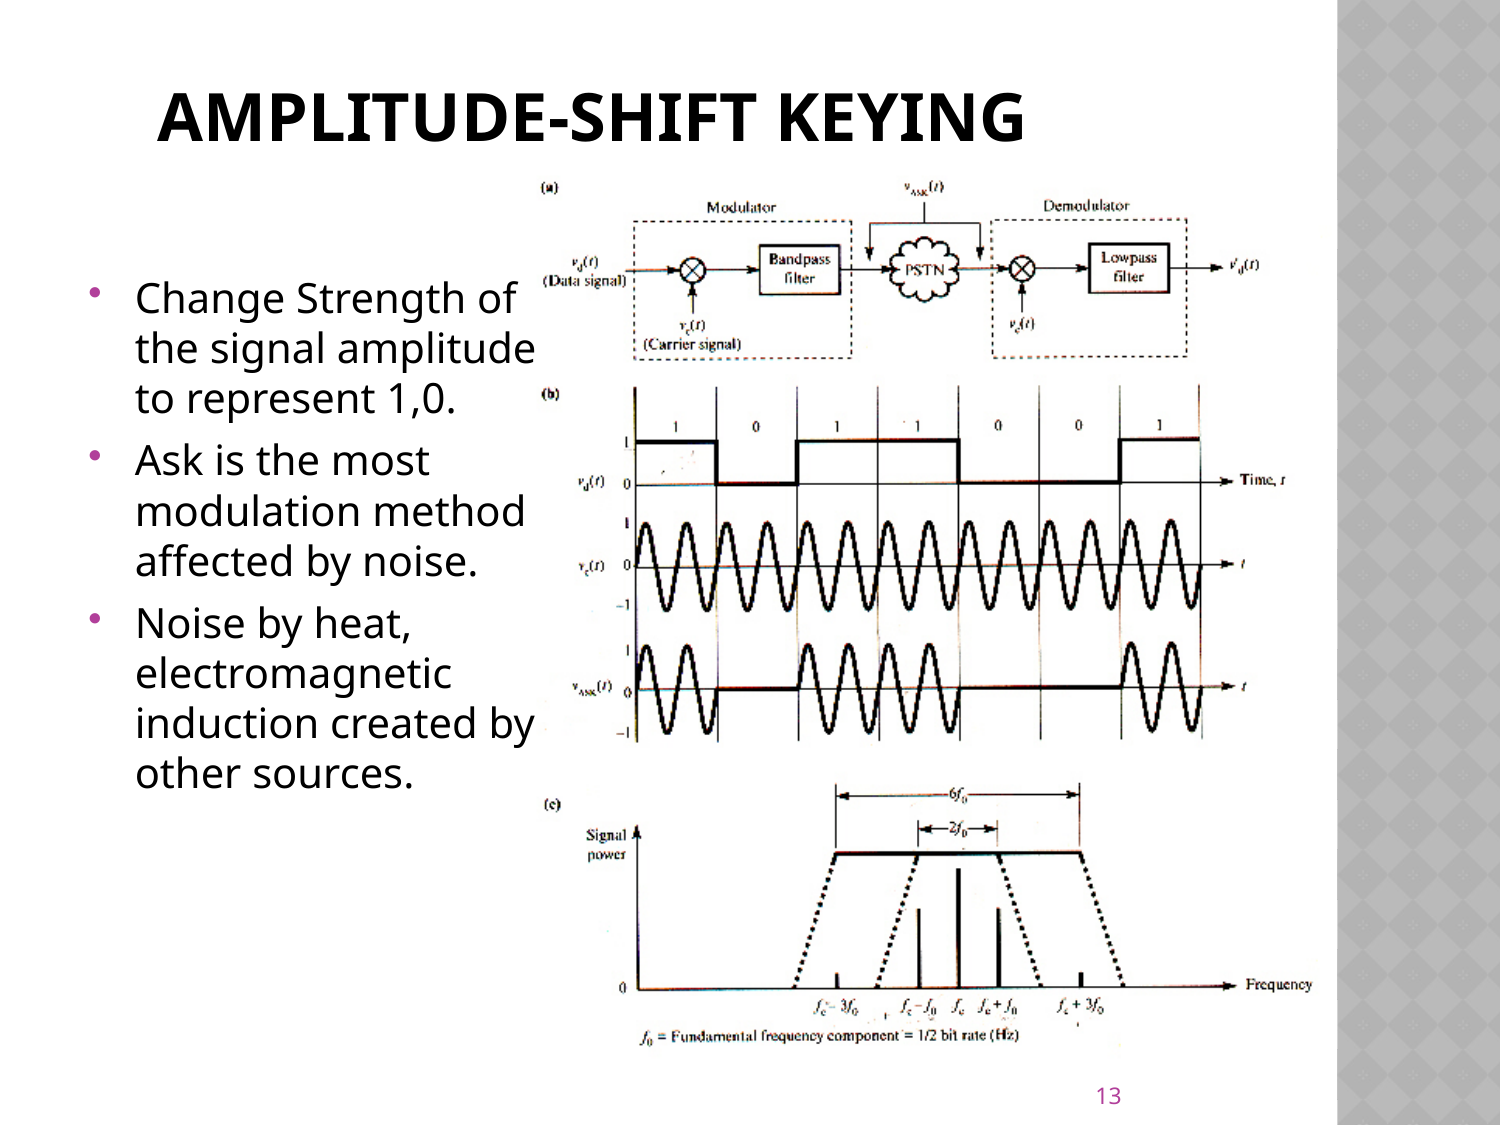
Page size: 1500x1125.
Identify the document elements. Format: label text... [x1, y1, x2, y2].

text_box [524, 162, 1335, 1072]
slide_number 13 [1025, 1081, 1122, 1113]
list Change Strength of the signal amplitude to represent 1,0. Ask is the most modulation method affected by noise. Noise by heat, electromagnetic induction created by other sources. [75, 264, 518, 1059]
title Amplitude-shift keying [150, 62, 1282, 155]
